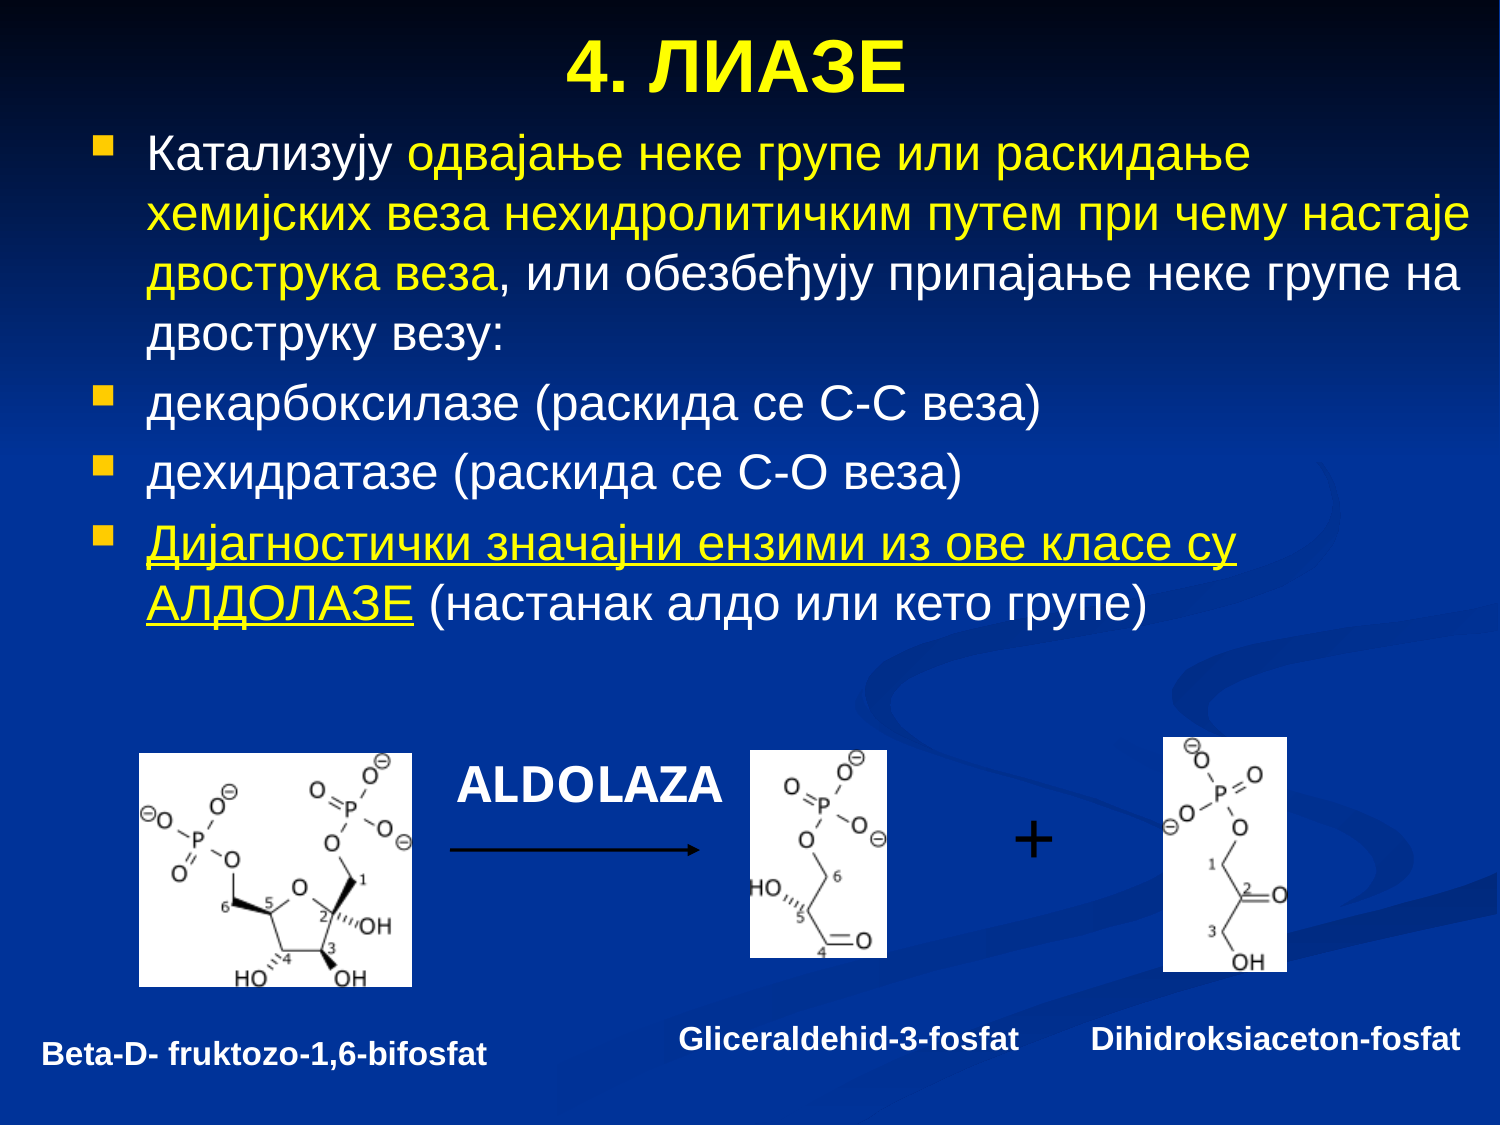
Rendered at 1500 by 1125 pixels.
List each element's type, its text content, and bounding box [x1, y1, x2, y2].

text_box + [997, 781, 1072, 887]
text_box Gliceraldehid-3-fosfat [663, 1009, 1035, 1065]
picture [749, 749, 888, 959]
picture [1162, 737, 1288, 973]
title 4. ЛИАЗЕ [74, 0, 1426, 112]
list Катализују одвајање неке групе или раскидање хемијских веза нехидролитичким путем при чему настаје двострука веза, или обезбеђују припајање неке групе на двоструку везу: декарбоксилазе (раскида се С-С веза) дехидратазе (раскида се С-О веза) Дијагностички значајни ензими из ове класе су АЛДОЛАЗЕ (настанак алдо или кето групе) [74, 112, 1500, 352]
text_box Dihidroksiaceton-fosfat [1075, 1009, 1477, 1065]
picture [138, 752, 413, 988]
text_box ALDOLAZA [442, 744, 738, 820]
text_box [449, 843, 700, 857]
text_box Beta-D- fruktozo-1,6-bifosfat [26, 1024, 503, 1080]
list Катализују одвајање неке групе или раскидање хемијских веза нехидролитичким путем при чему настаје двострука веза, или обезбеђују припајање неке групе на двоструку везу: декарбоксилазе (раскида се С-С веза) дехидратазе (раскида се С-О веза) Дијагностички значајни ензими из ове класе су АЛДОЛАЗЕ (настанак алдо или кето групе) [74, 353, 1500, 856]
